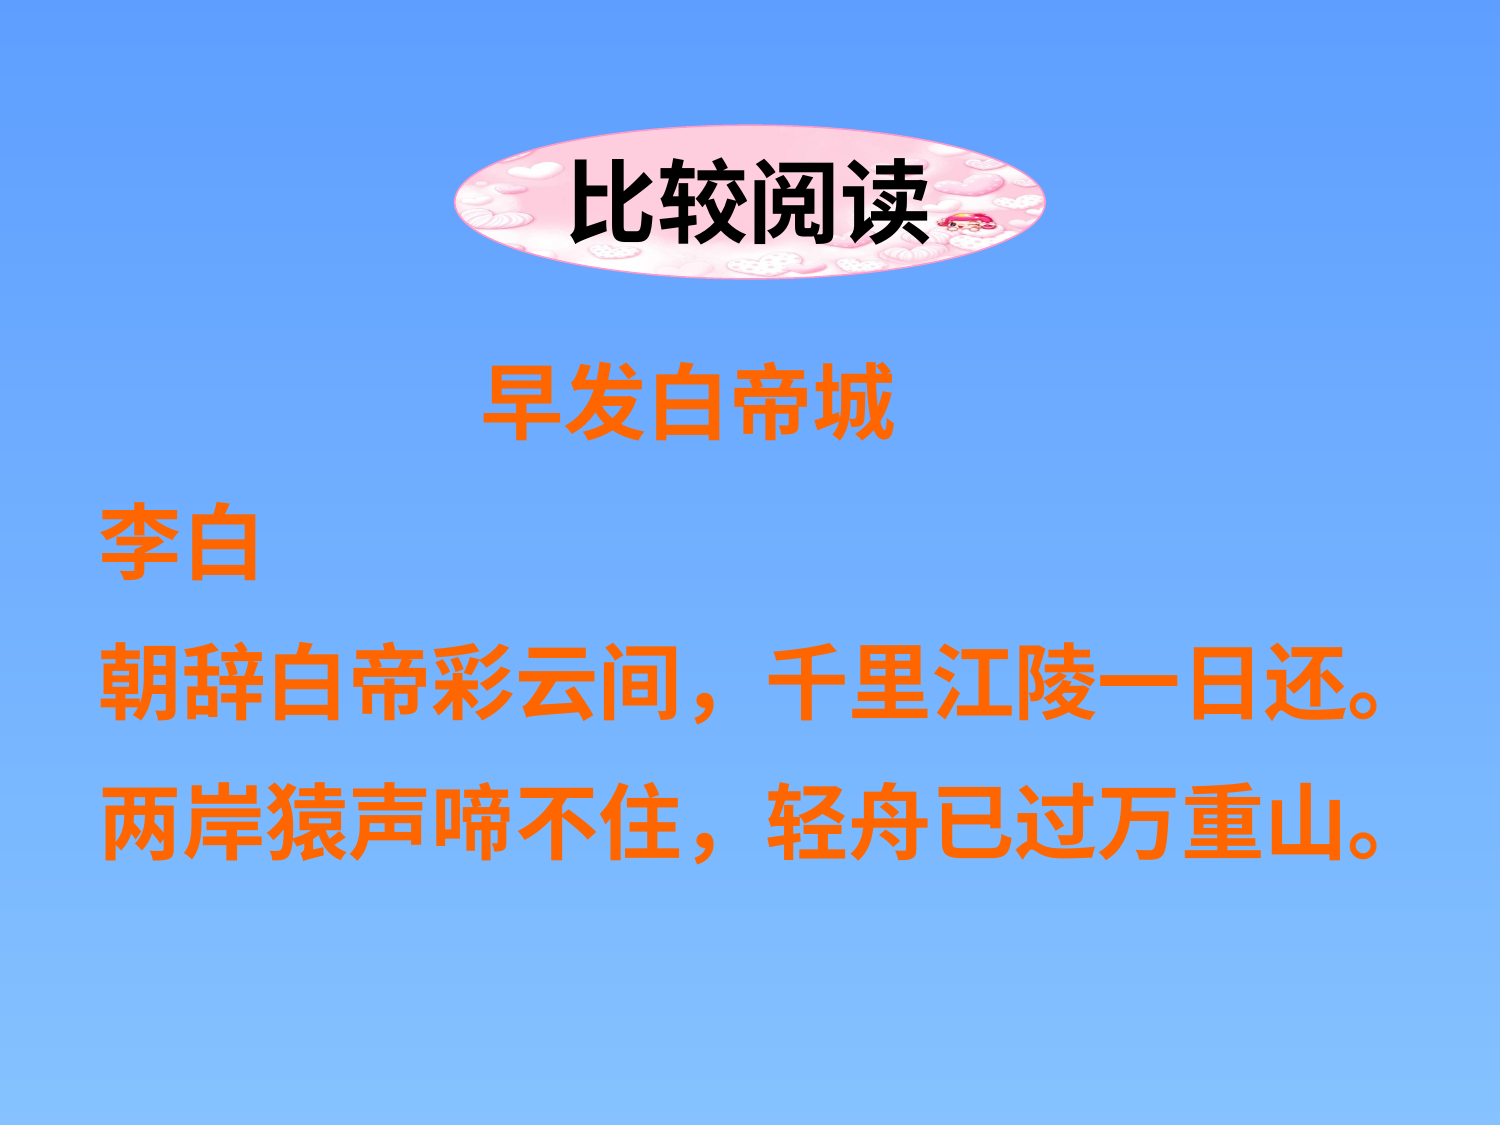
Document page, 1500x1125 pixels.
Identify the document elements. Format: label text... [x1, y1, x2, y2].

text_box [969, 150, 1046, 254]
text_box 早发白帝城 李白 朝辞白帝彩云间，千里江陵一日还。 两岸猿声啼不住，轻舟已过万重山。 [84, 302, 1465, 1018]
text_box [598, 125, 902, 136]
text_box 比较阅读 [550, 136, 969, 262]
text_box [565, 262, 935, 279]
text_box [454, 145, 550, 259]
